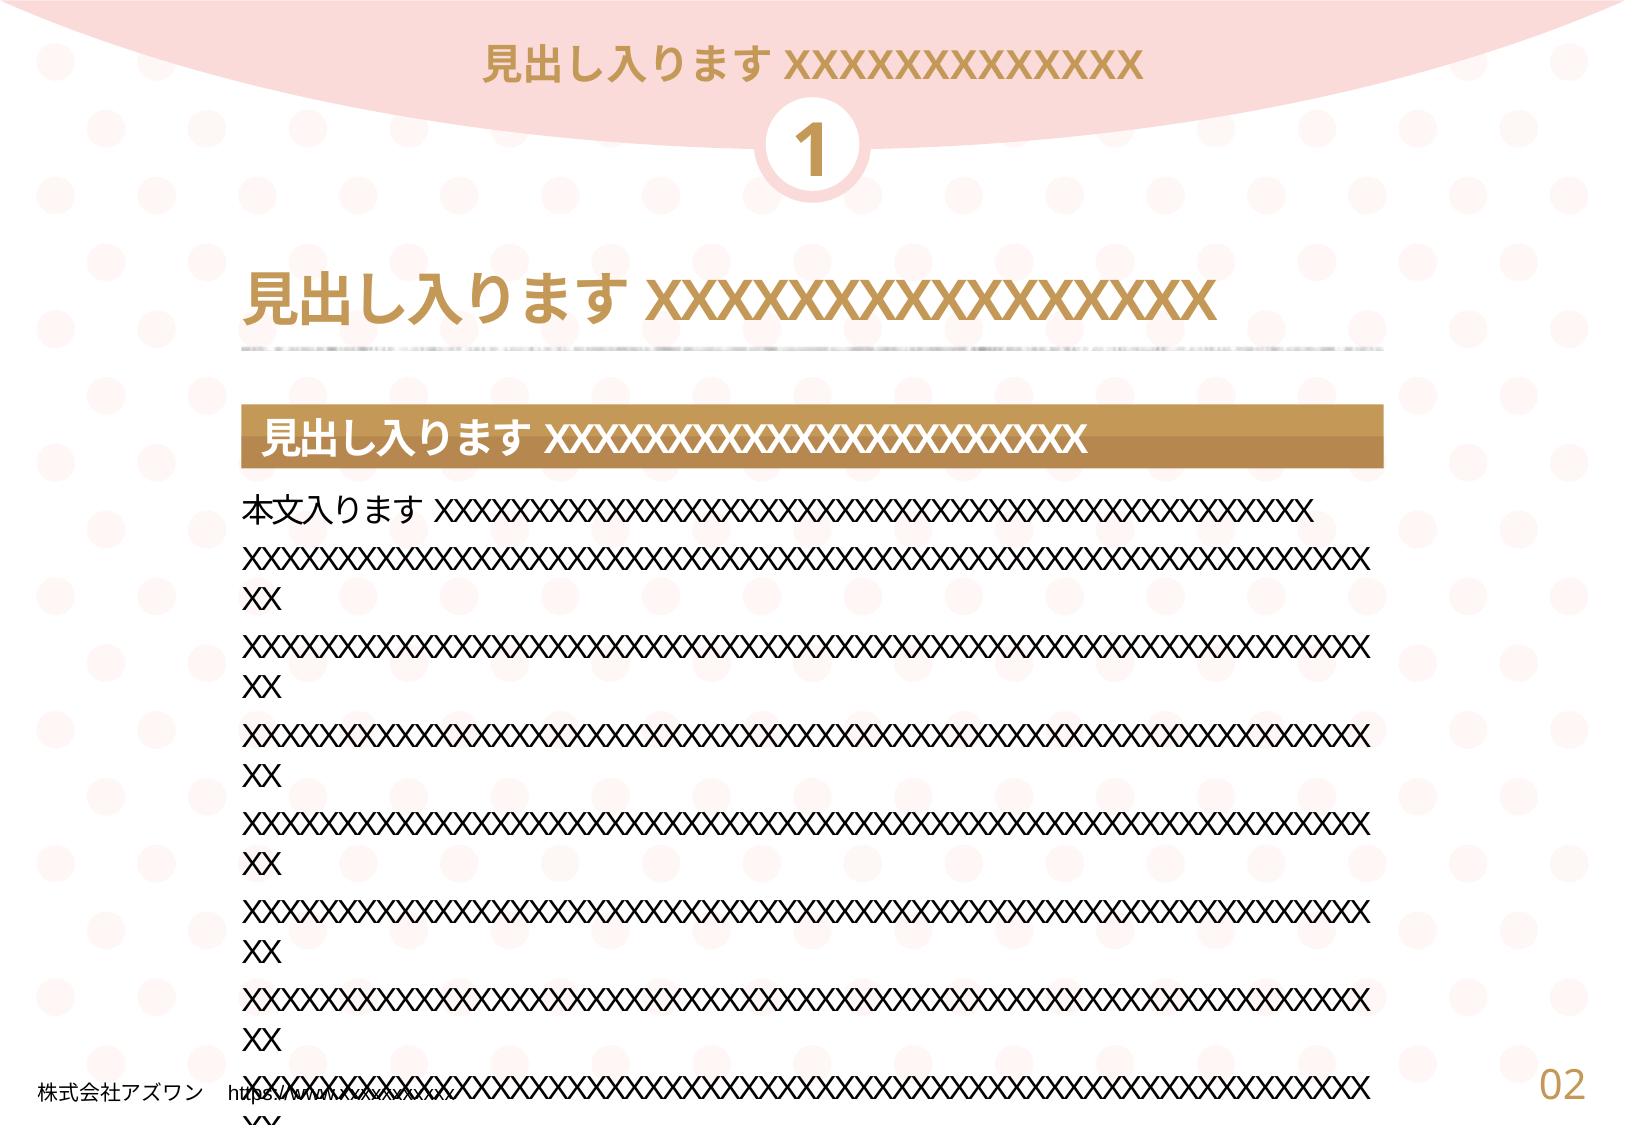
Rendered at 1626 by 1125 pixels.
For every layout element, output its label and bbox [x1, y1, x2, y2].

text_box [241, 404, 1384, 469]
picture [241, 342, 1384, 351]
text_box [0, 0, 1625, 1125]
text_box [753, 85, 871, 203]
